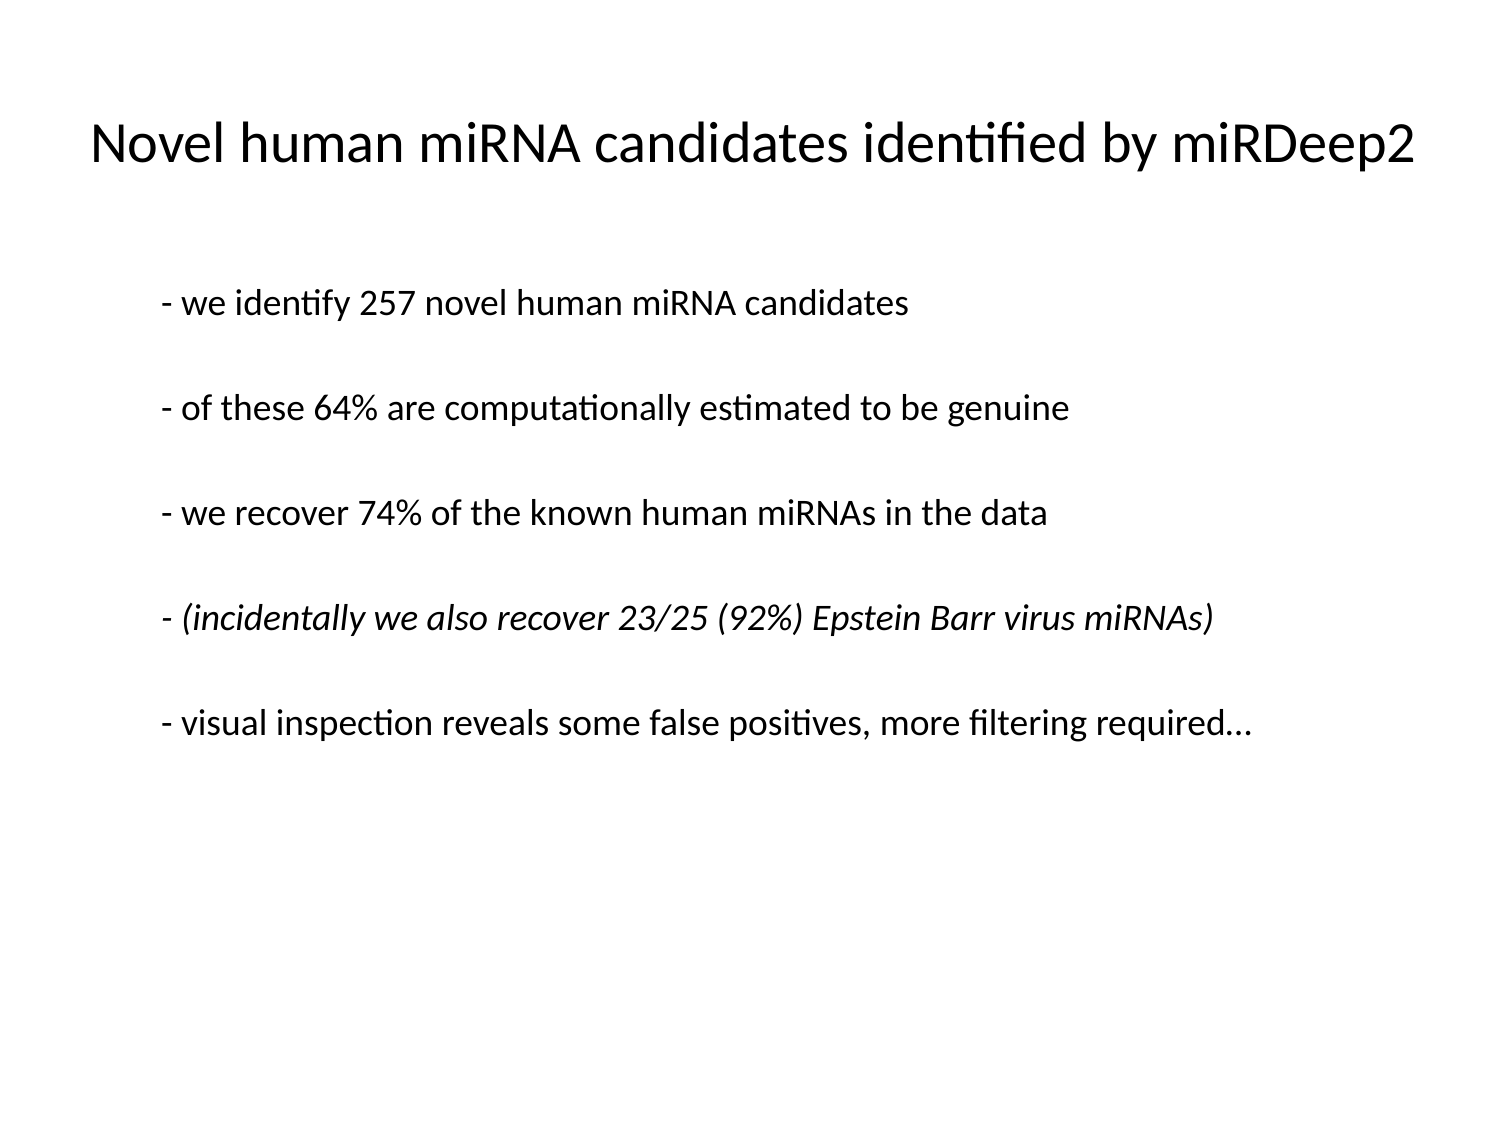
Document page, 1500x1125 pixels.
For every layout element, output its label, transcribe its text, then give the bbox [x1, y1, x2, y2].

title Novel human miRNA candidates identified by miRDeep2 [44, 45, 1463, 233]
list - we identify 257 novel human miRNA candidates - of these 64% are computationally estimated to be genuine - we recover 74% of the known human miRNAs in the data - (incidentally we also recover 23/25 (92%) Epstein Barr virus miRNAs) - visual inspection reveals some false positives, more filtering required… [146, 270, 1293, 818]
